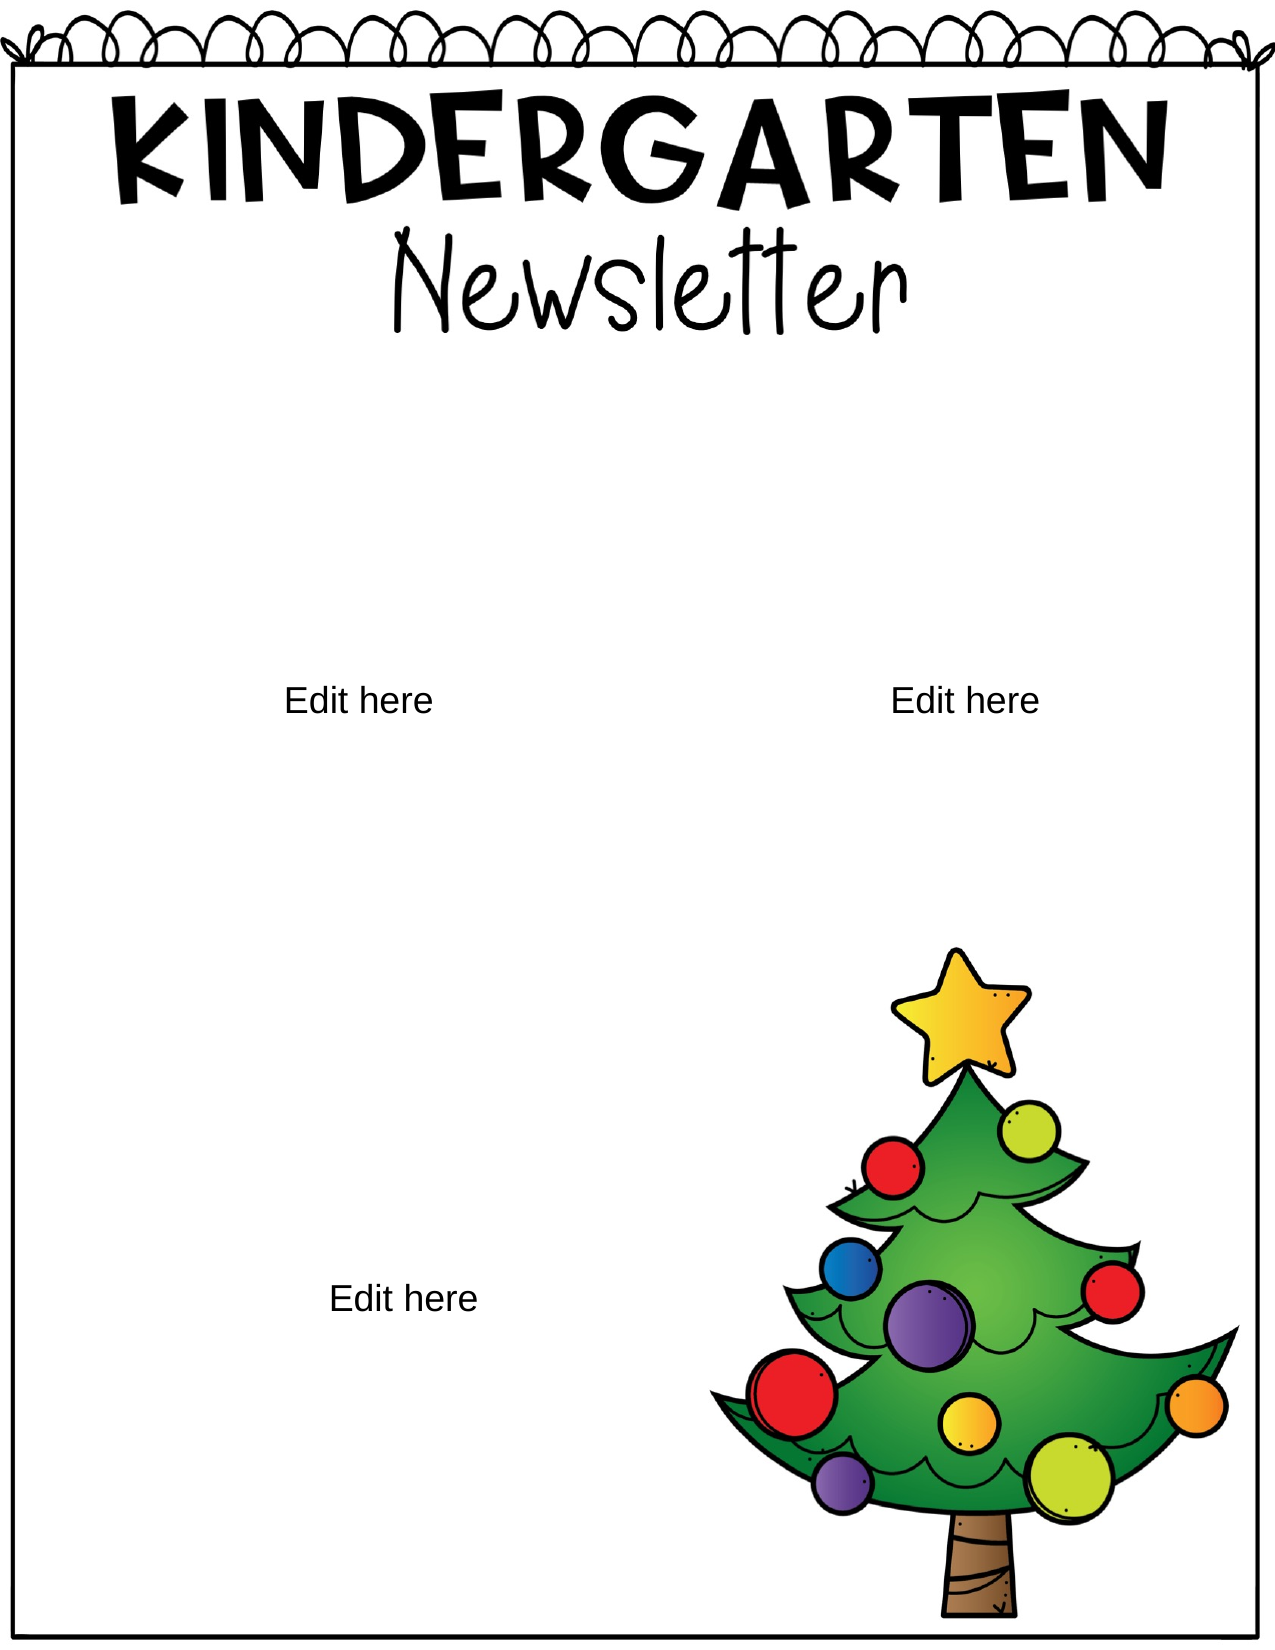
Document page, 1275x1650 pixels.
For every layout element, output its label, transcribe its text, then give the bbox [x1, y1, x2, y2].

picture [0, 0, 1275, 1650]
text_box Edit here [730, 488, 1200, 908]
text_box Edit here [76, 488, 642, 908]
text_box Edit here [76, 1086, 731, 1507]
